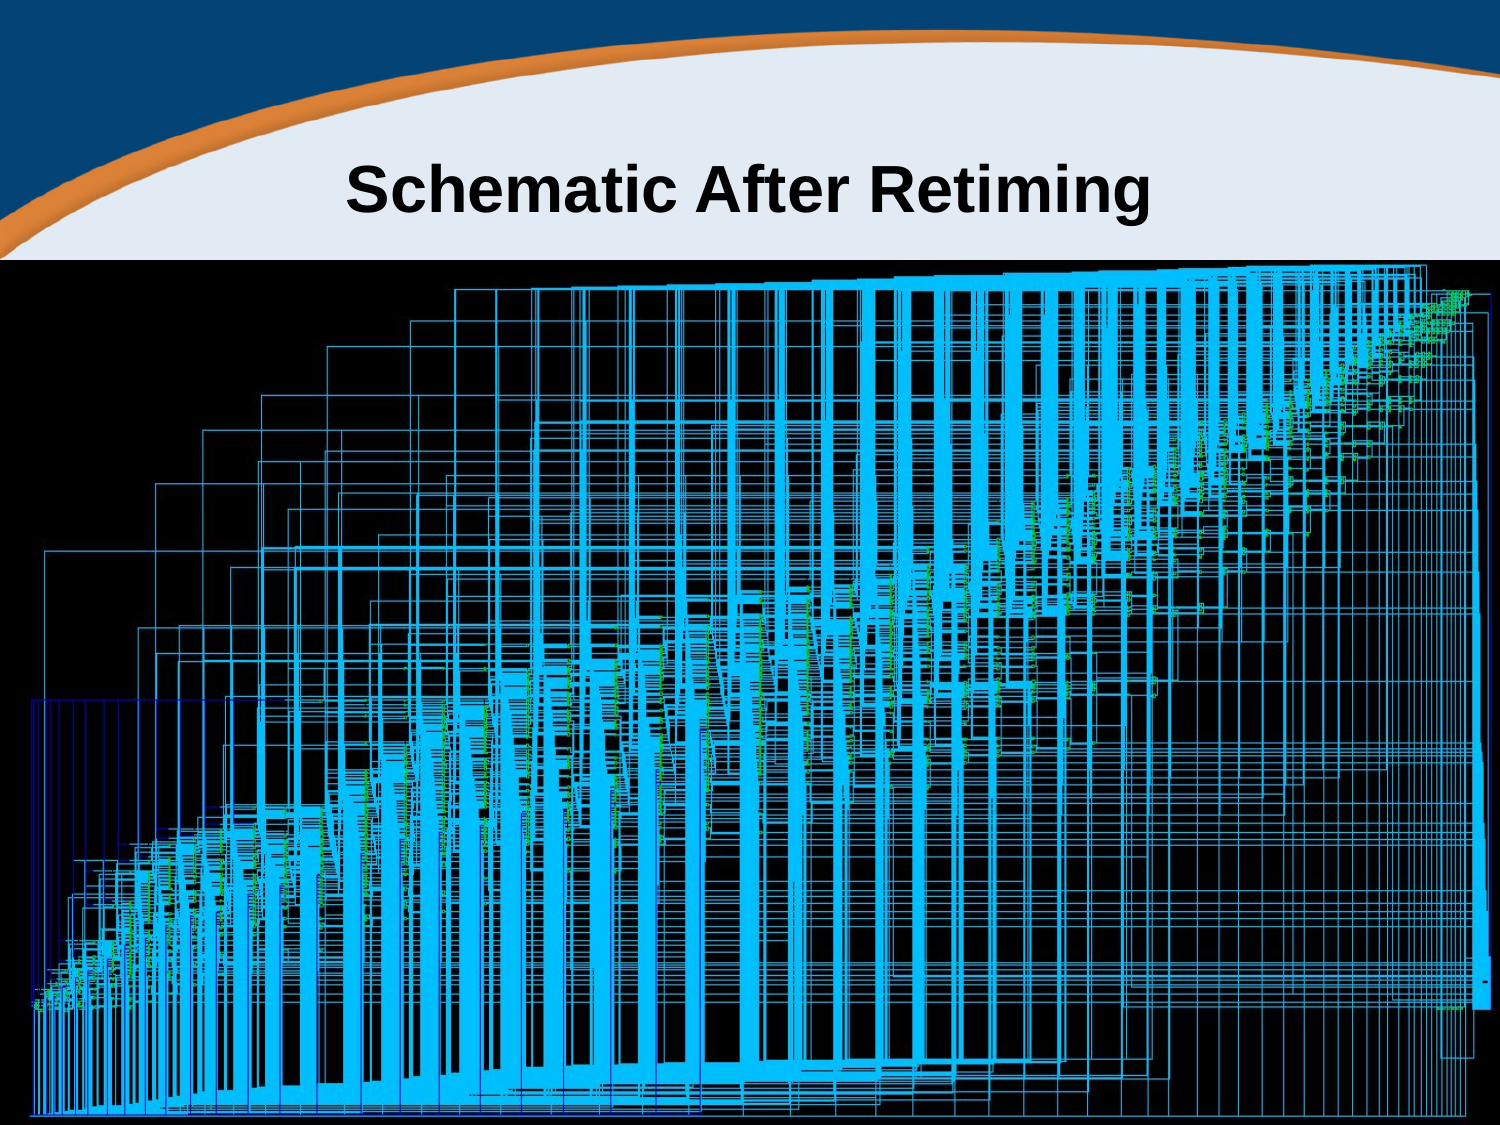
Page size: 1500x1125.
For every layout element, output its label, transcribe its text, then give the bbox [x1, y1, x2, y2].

title Schematic After Retiming [75, 92, 1425, 257]
picture [0, 0, 1500, 1125]
